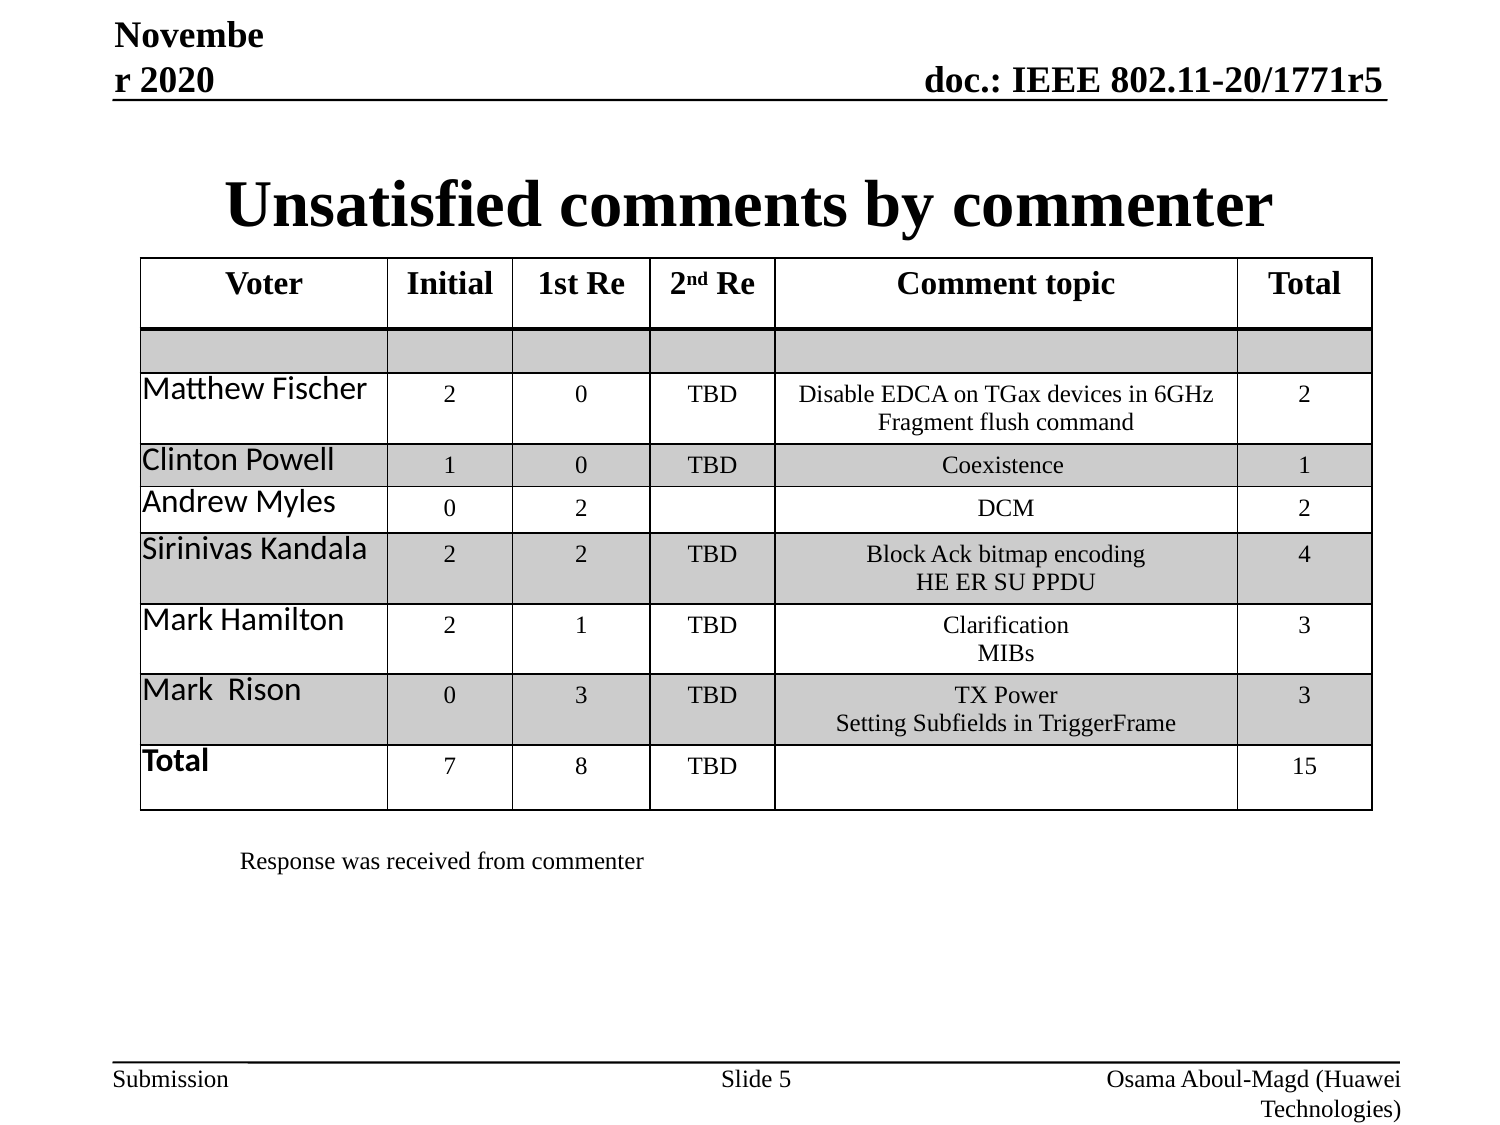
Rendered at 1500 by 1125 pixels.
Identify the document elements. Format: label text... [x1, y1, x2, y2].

table_cell 3 [1238, 605, 1371, 673]
table_cell 0 [513, 374, 649, 443]
table_cell 1 [1238, 445, 1371, 486]
table_cell TBD [651, 534, 774, 603]
table_cell Mark Rison [141, 675, 387, 744]
text_box Response was received from commenter [224, 837, 888, 883]
table_cell 2 [1238, 487, 1371, 532]
table_header 1st Re [513, 259, 649, 327]
table_cell TX Power Setting Subfields in TriggerFrame [776, 675, 1237, 744]
table_cell Mark Hamilton [141, 605, 387, 673]
slide_number Slide 5 [712, 1061, 800, 1093]
table_cell 0 [388, 487, 512, 532]
table_cell TBD [651, 746, 774, 809]
table_cell TBD [651, 374, 774, 443]
table_cell 2 [513, 534, 649, 603]
table_header Voter [141, 259, 387, 327]
table_cell 7 [388, 746, 512, 809]
footer Osama Aboul-Magd (Huawei Technologies) [1092, 1061, 1402, 1093]
title Unsatisfied comments by commenter [52, 112, 1448, 288]
table_cell Coexistence [776, 445, 1237, 486]
table_cell 3 [1238, 675, 1371, 744]
table_cell 2 [513, 487, 649, 532]
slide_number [114, 54, 270, 101]
table_cell 0 [513, 445, 649, 486]
table_cell [776, 331, 1237, 372]
table_header 2nd Re [651, 259, 774, 327]
table_cell 3 [513, 675, 649, 744]
table_cell 8 [513, 746, 649, 809]
table_cell TBD [651, 675, 774, 744]
table_cell 1 [388, 445, 512, 486]
table_cell Disable EDCA on TGax devices in 6GHz Fragment flush command [776, 374, 1237, 443]
table_cell 15 [1238, 746, 1371, 809]
table_header Comment topic [776, 259, 1237, 327]
table_cell 4 [1238, 534, 1371, 603]
table_cell Andrew Myles [141, 487, 387, 532]
table_cell [1238, 331, 1371, 372]
table_header Initial [388, 259, 512, 327]
table_cell Total [141, 746, 387, 809]
table_cell [141, 331, 387, 372]
table_cell 2 [1238, 374, 1371, 443]
table_cell 1 [513, 605, 649, 673]
table_cell [388, 331, 512, 372]
table_cell [651, 331, 774, 372]
table_cell [776, 746, 1237, 809]
table_cell DCM [776, 487, 1237, 532]
table_cell [513, 331, 649, 372]
table_cell Matthew Fischer [141, 374, 387, 443]
table_cell 2 [388, 374, 512, 443]
table_cell 0 [388, 675, 512, 744]
table_cell TBD [651, 605, 774, 673]
table_cell Clinton Powell [141, 445, 387, 486]
table_cell 2 [388, 534, 512, 603]
table_cell TBD [651, 445, 774, 486]
table_cell Clarification MIBs [776, 605, 1237, 673]
table_cell Sirinivas Kandala [141, 534, 387, 603]
table_cell [651, 487, 774, 532]
table_header Total [1238, 259, 1371, 327]
table_cell 2 [388, 605, 512, 673]
table_cell Block Ack bitmap encoding HE ER SU PPDU [776, 534, 1237, 603]
